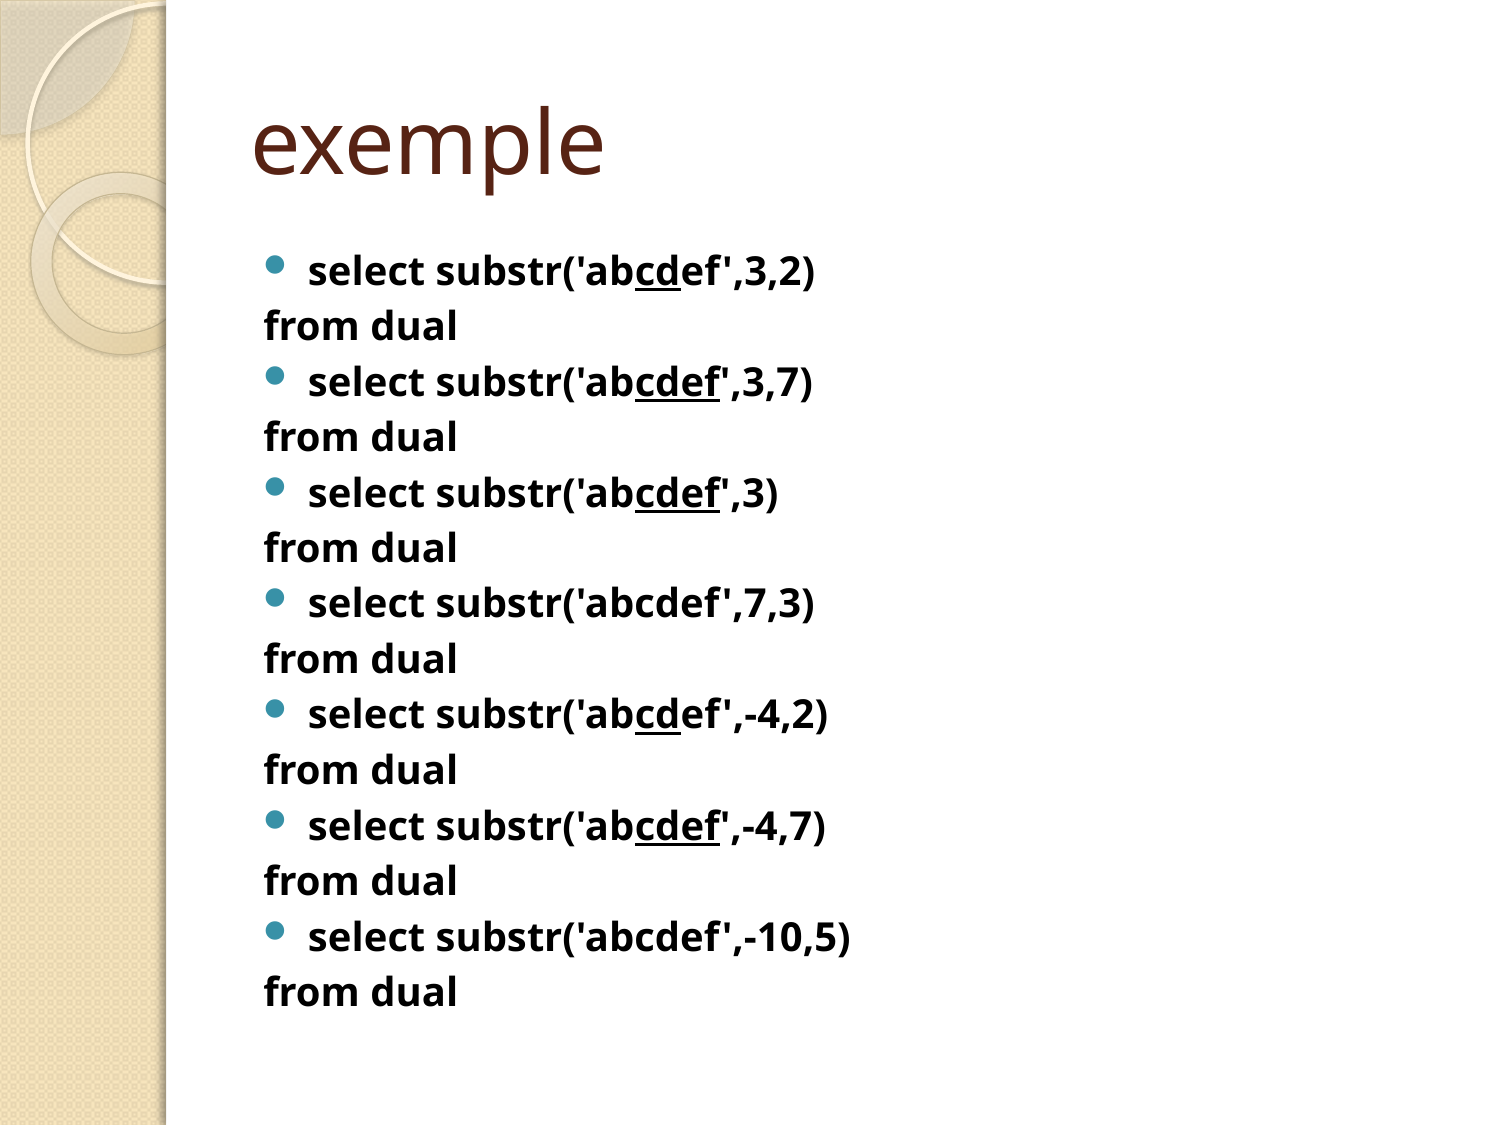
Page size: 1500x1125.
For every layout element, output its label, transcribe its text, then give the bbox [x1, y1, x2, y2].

title exemple [235, 45, 1466, 233]
list select substr('abcdef',3,2) from dual select substr('abcdef',3,7) from dual select substr('abcdef',3) from dual select substr('abcdef',7,3) from dual select substr('abcdef',-4,2) from dual select substr('abcdef',-4,7) from dual select substr('abcdef',-10,5) from dual [235, 237, 1466, 1025]
